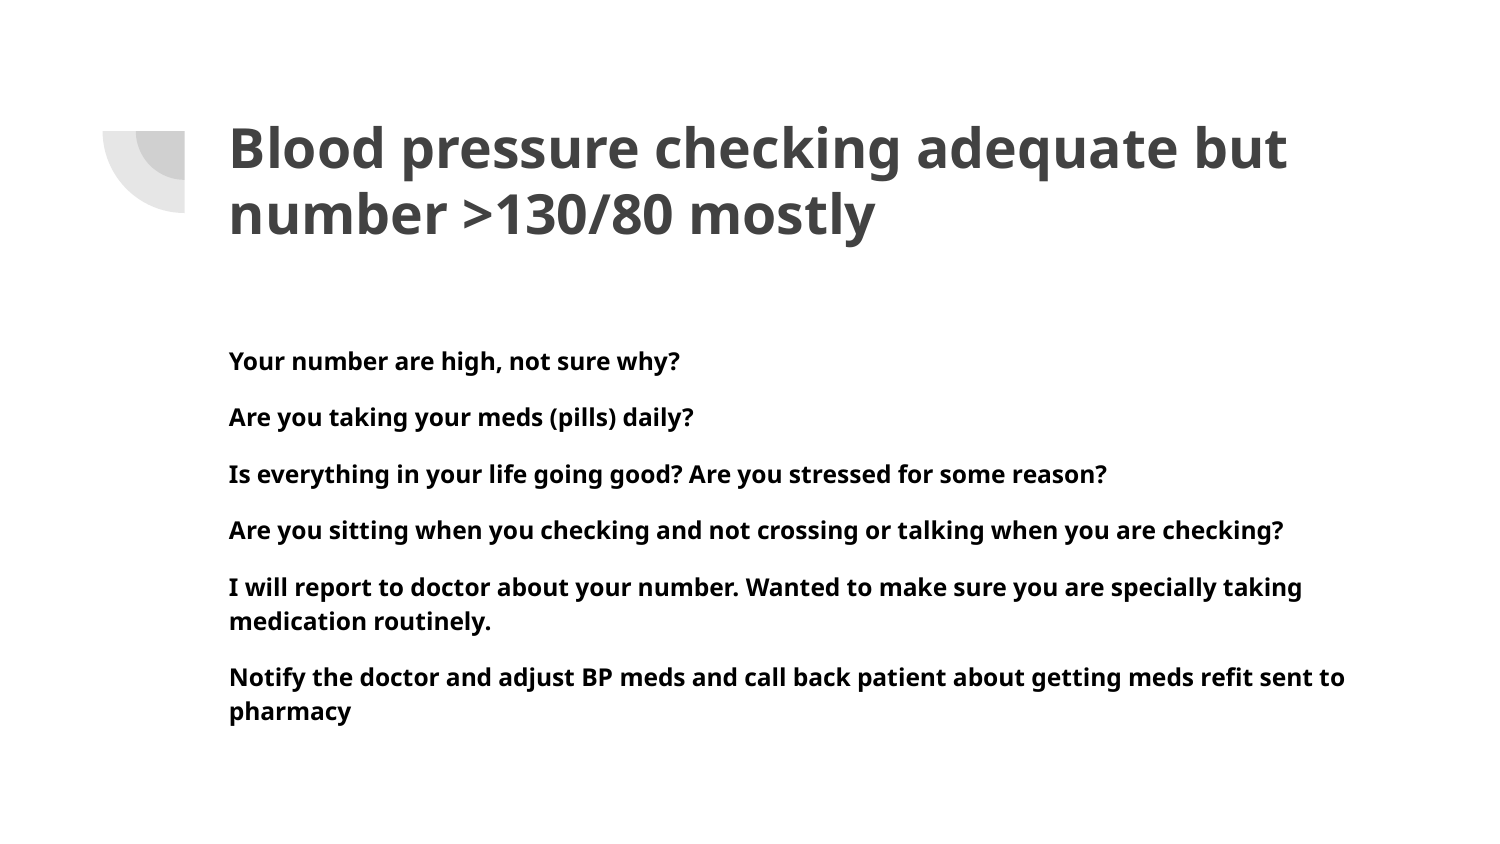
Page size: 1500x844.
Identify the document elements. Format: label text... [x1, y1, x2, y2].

title Blood pressure checking adequate but number >130/80 mostly [213, 98, 1368, 263]
list Your number are high, not sure why? Are you taking your meds (pills) daily? Is everything in your life going good? Are you stressed for some reason? Are you sitting when you checking and not crossing or talking when you are checking? I will report to doctor about your number. Wanted to make sure you are specially taking medication routinely. Notify the doctor and adjust BP meds and call back patient about getting meds refit sent to pharmacy [213, 326, 1368, 744]
